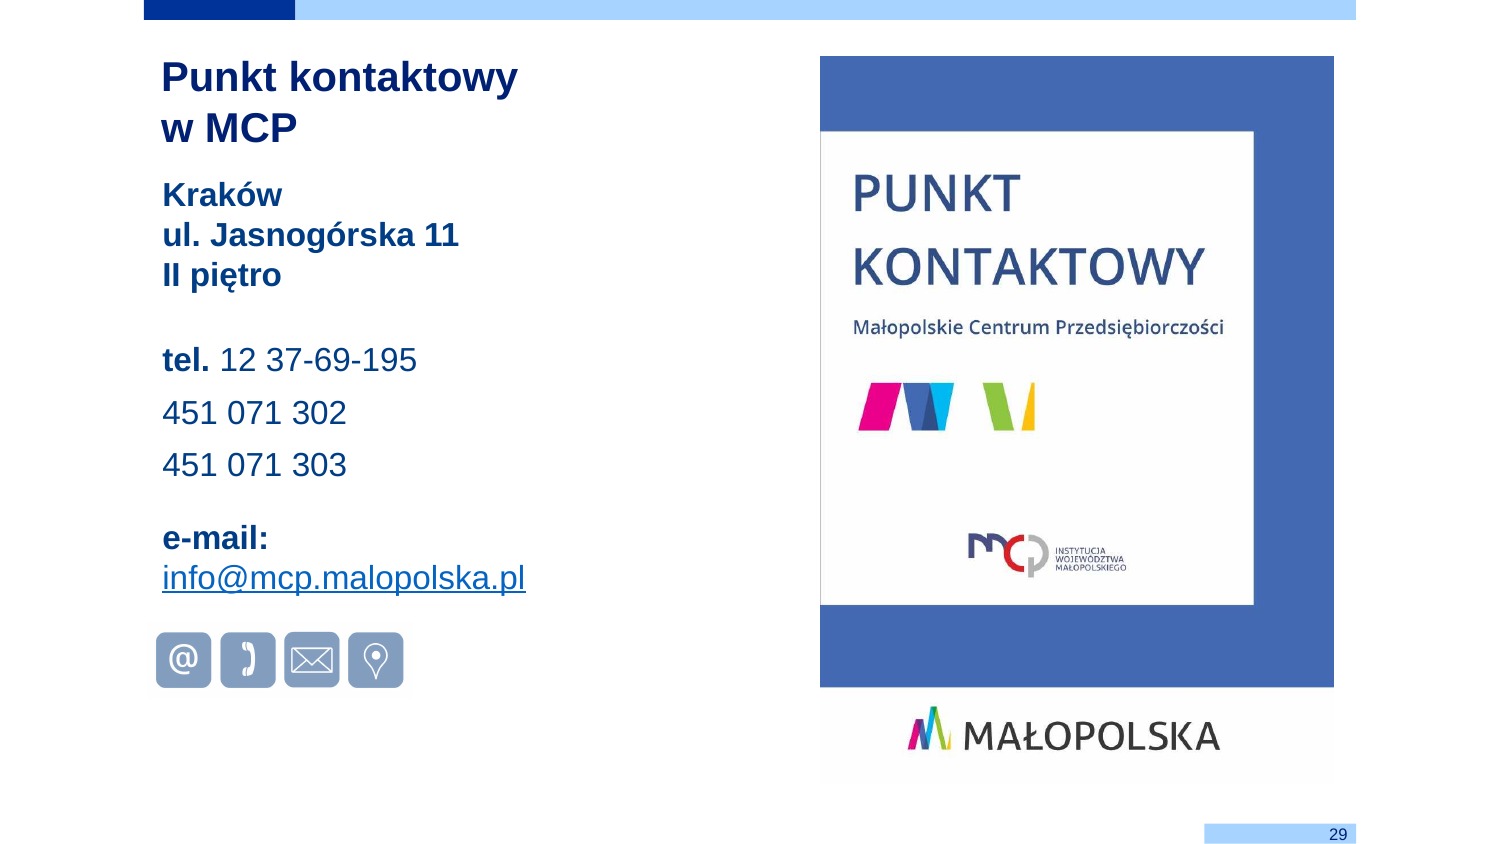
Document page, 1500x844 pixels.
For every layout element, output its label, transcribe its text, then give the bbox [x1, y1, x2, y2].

text_box tel. 12 37-69-195 451 071 302 451 071 303 e-mail: info@mcp.malopolska.pl [147, 331, 560, 604]
title Punkt kontaktowy w MCP [161, 48, 1034, 120]
text_box Kraków ul. Jasnogórska 11 II piętro [147, 166, 506, 301]
text_box 29 [1196, 823, 1348, 844]
picture [147, 622, 413, 699]
picture [820, 56, 1334, 784]
